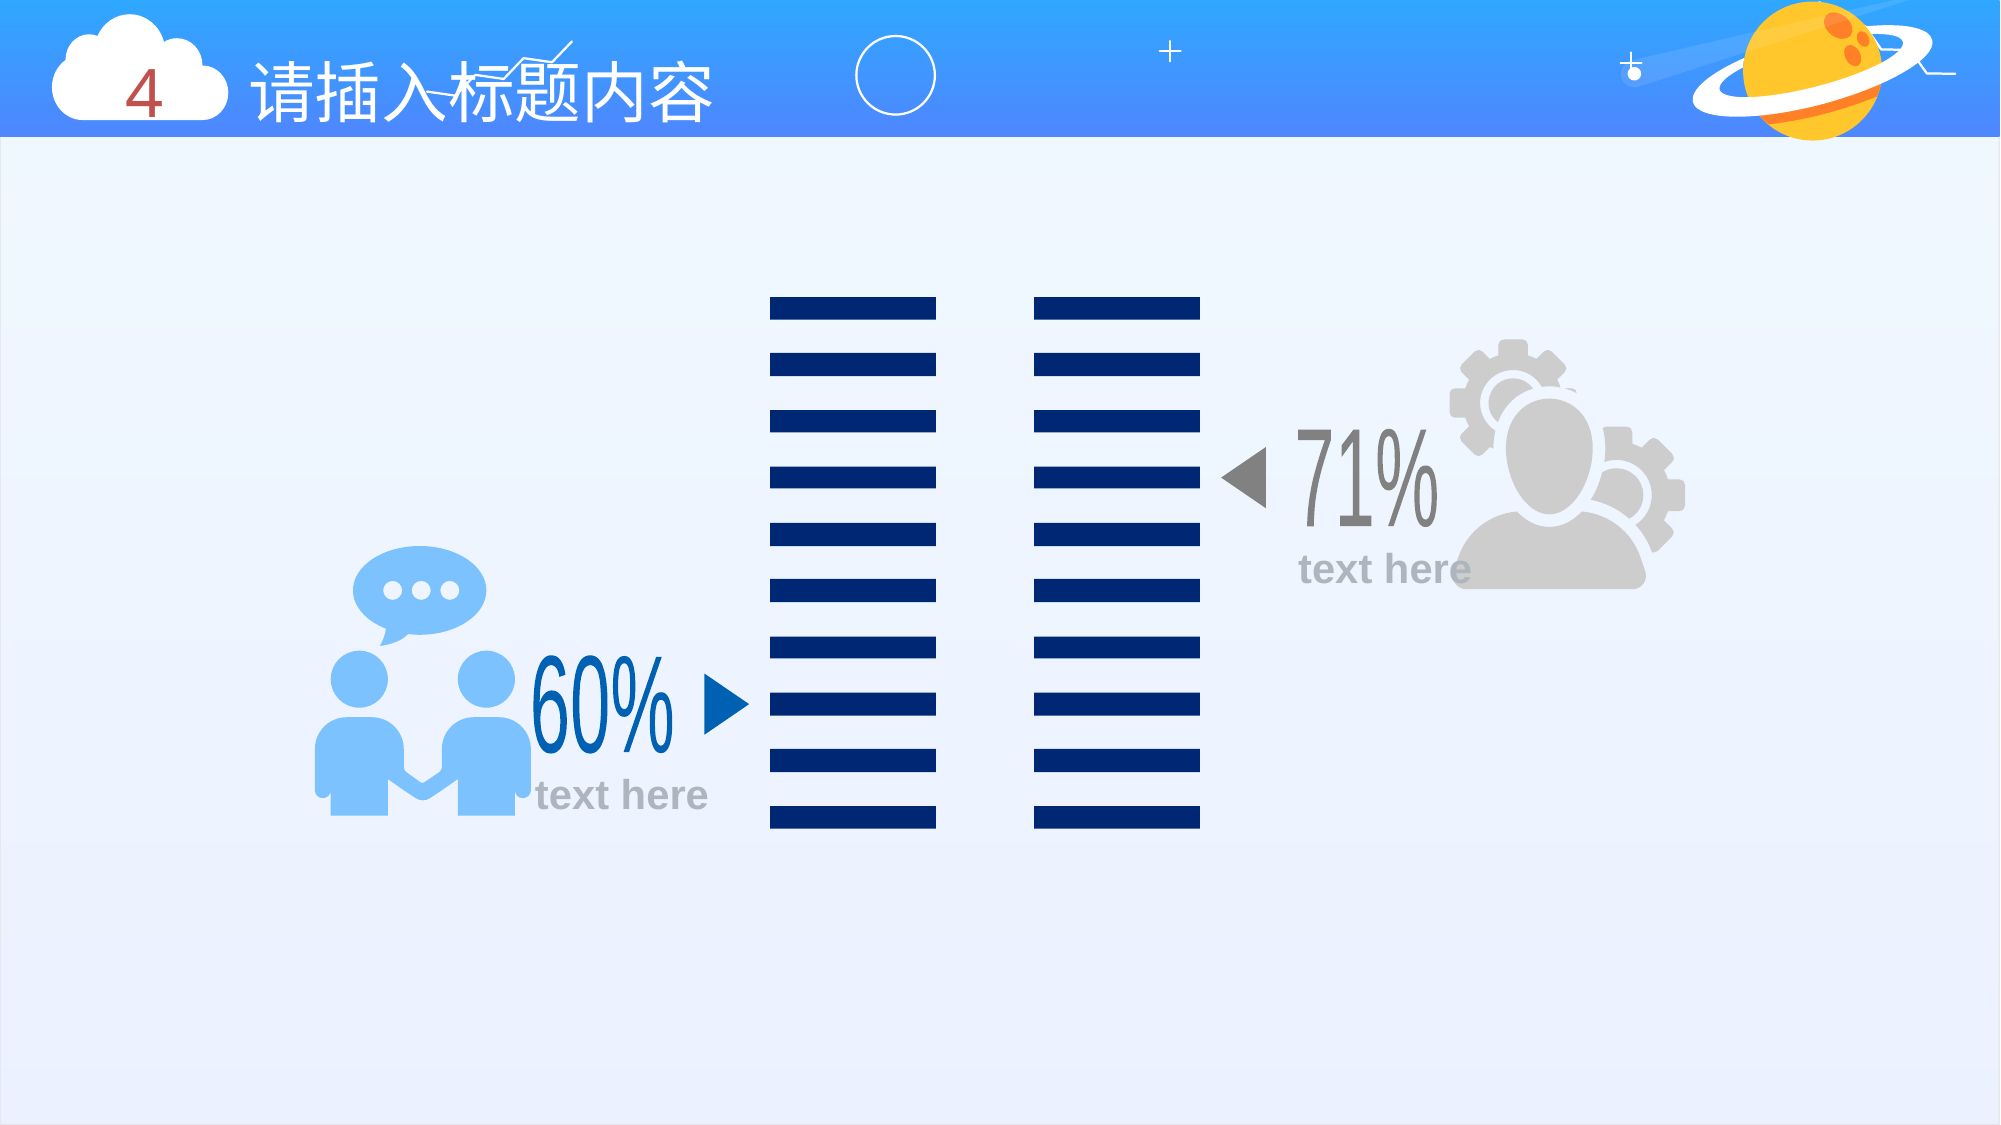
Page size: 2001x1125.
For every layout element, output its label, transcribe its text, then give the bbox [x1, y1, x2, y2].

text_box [314, 296, 1686, 829]
text_box 4 请插入标题内容 [52, 43, 789, 138]
text_box [71, 14, 192, 43]
